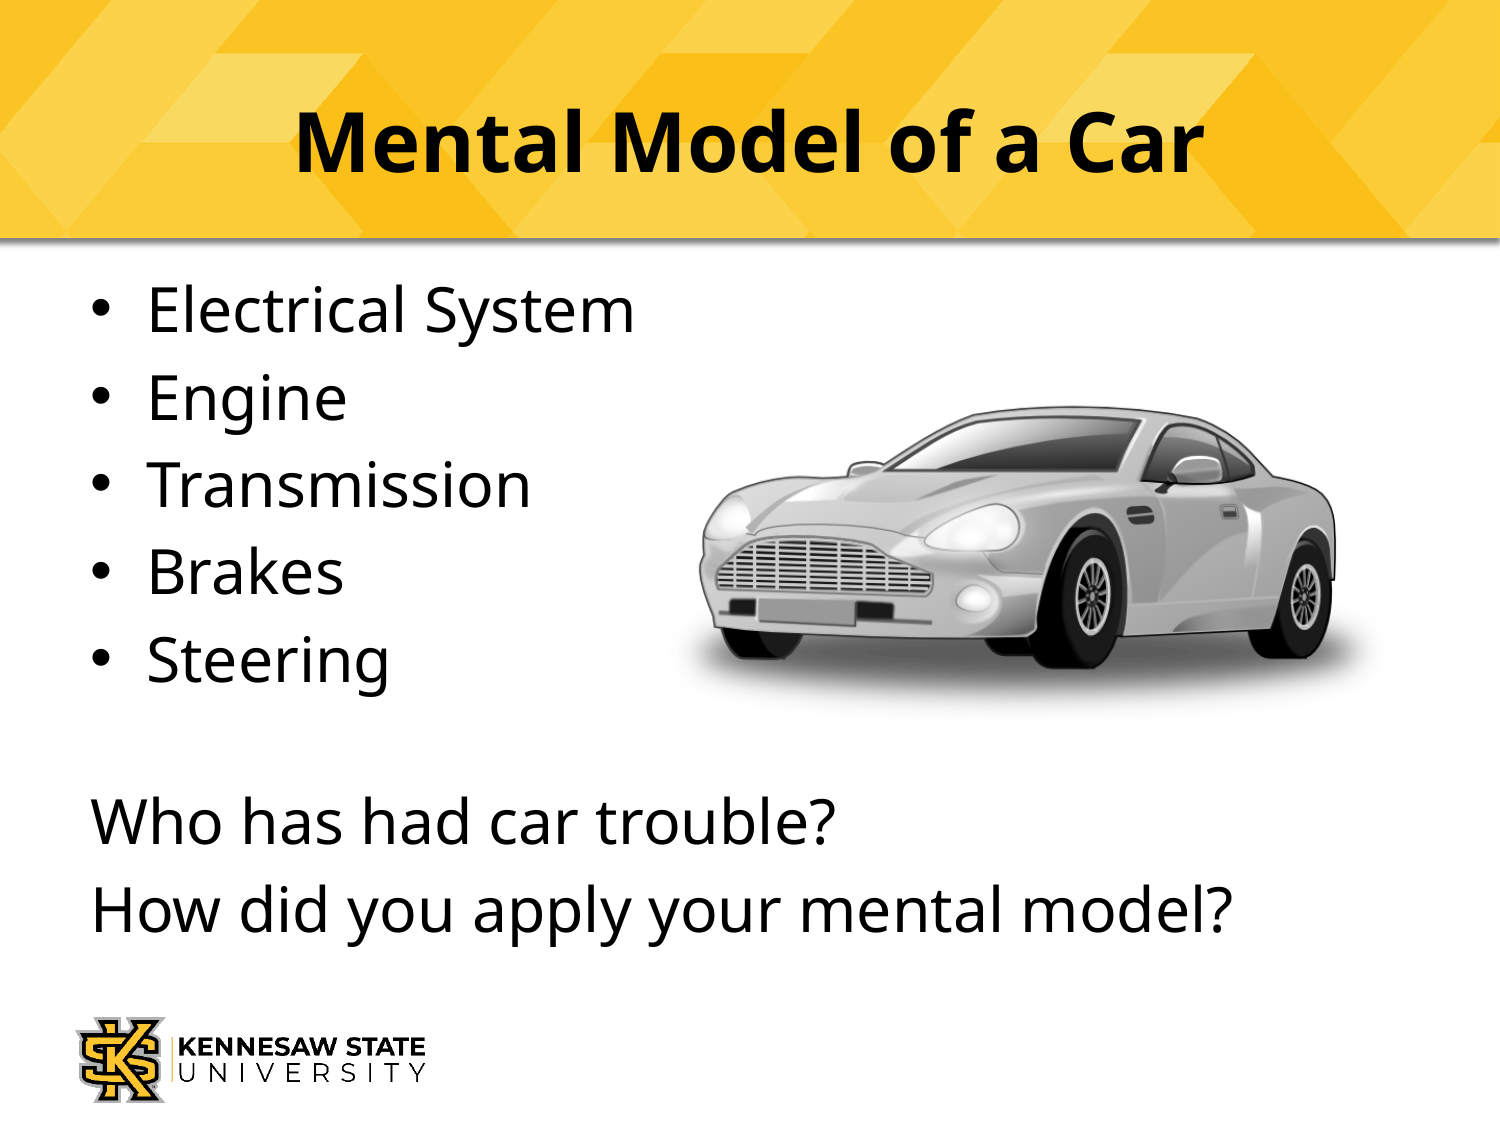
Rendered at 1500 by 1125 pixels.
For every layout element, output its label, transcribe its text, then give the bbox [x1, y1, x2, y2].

title Mental Model of a Car [75, 45, 1425, 233]
list Electrical System Engine Transmission Brakes Steering Who has had car trouble? How did you apply your mental model? [75, 262, 1425, 1005]
picture [649, 337, 1385, 728]
picture [0, 0, 1500, 251]
picture [75, 1017, 425, 1103]
